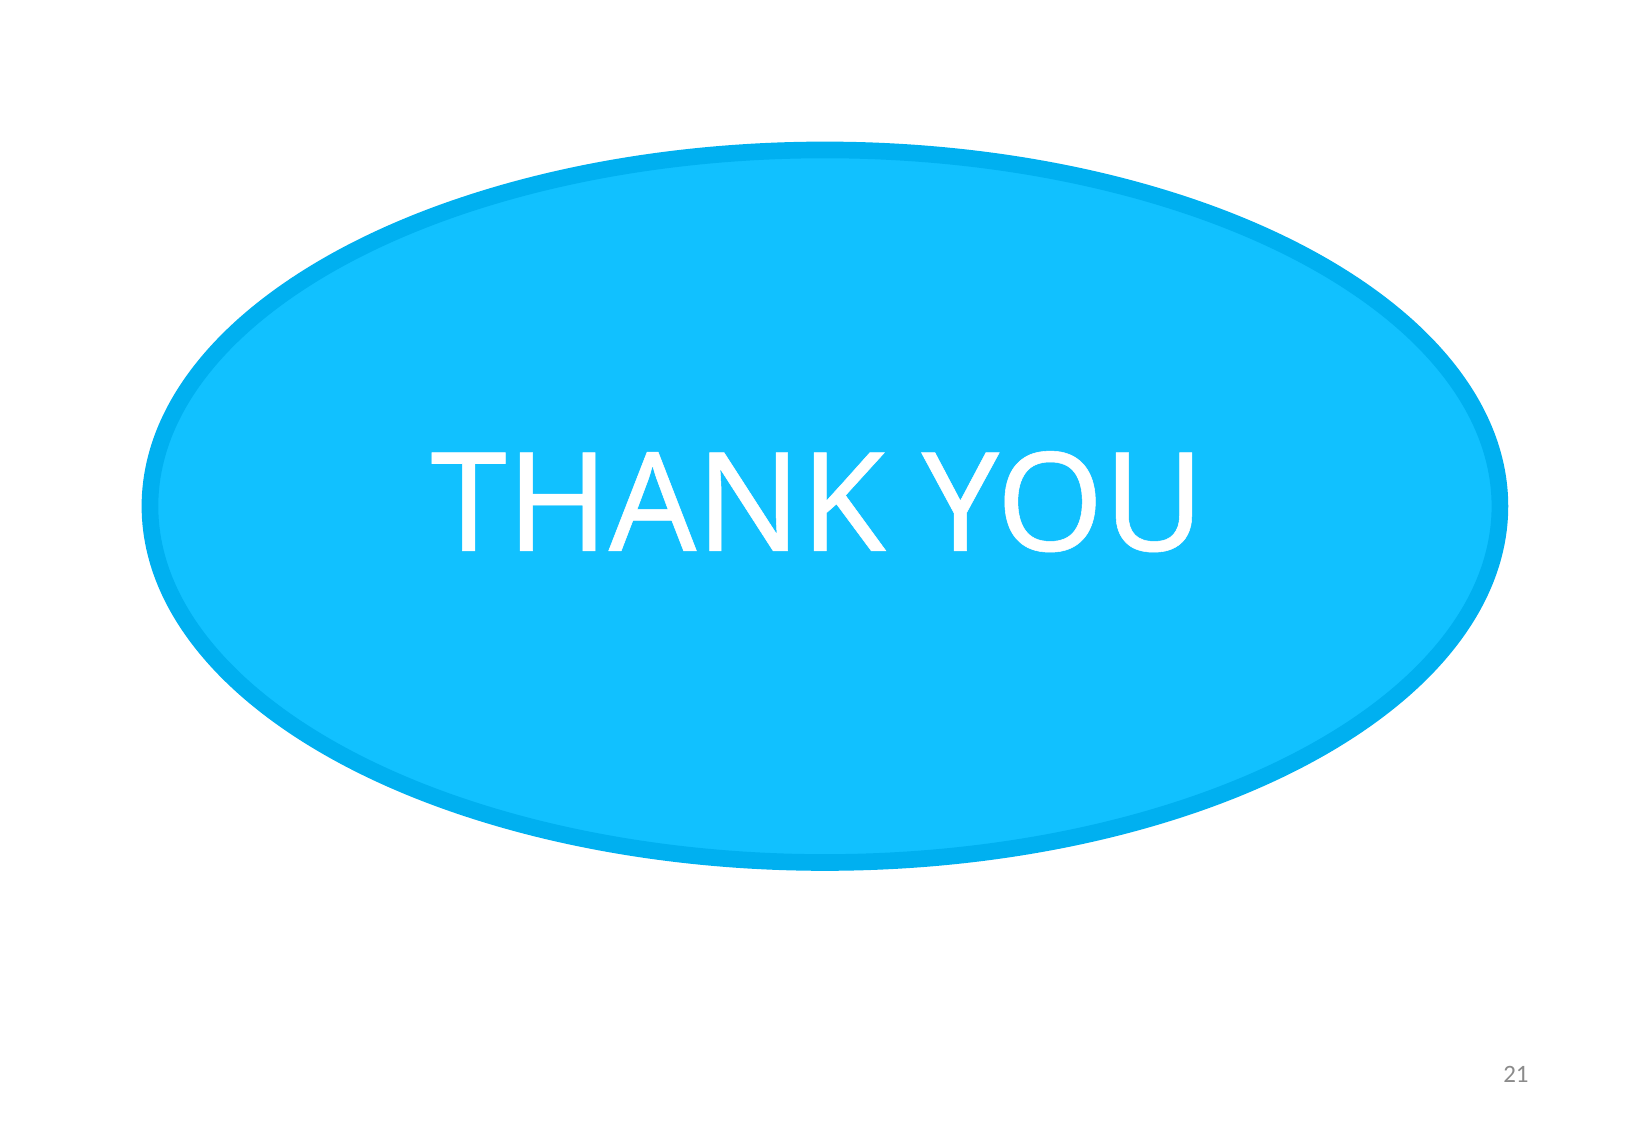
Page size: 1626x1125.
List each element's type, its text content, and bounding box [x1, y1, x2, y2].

text_box [147, 147, 1503, 865]
slide_number 21 [1164, 1042, 1544, 1103]
text_box THANK YOU [212, 405, 1423, 586]
